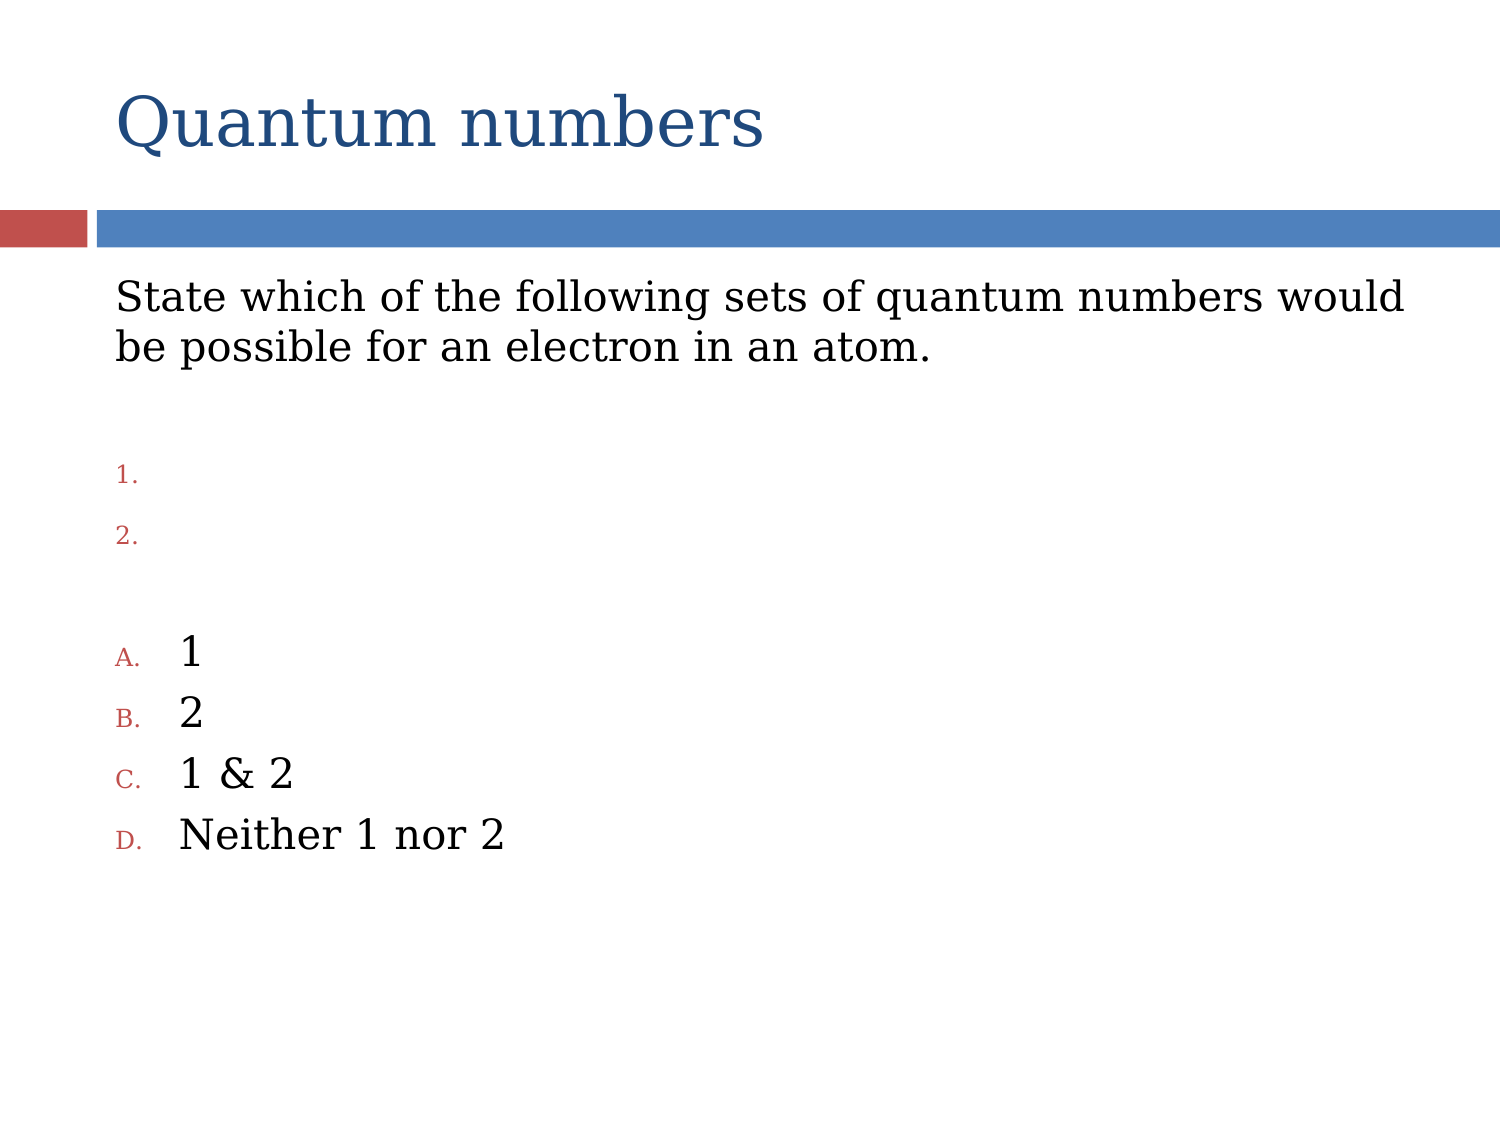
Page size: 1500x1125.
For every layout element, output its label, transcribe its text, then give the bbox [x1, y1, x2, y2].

title Quantum numbers [100, 37, 1438, 200]
